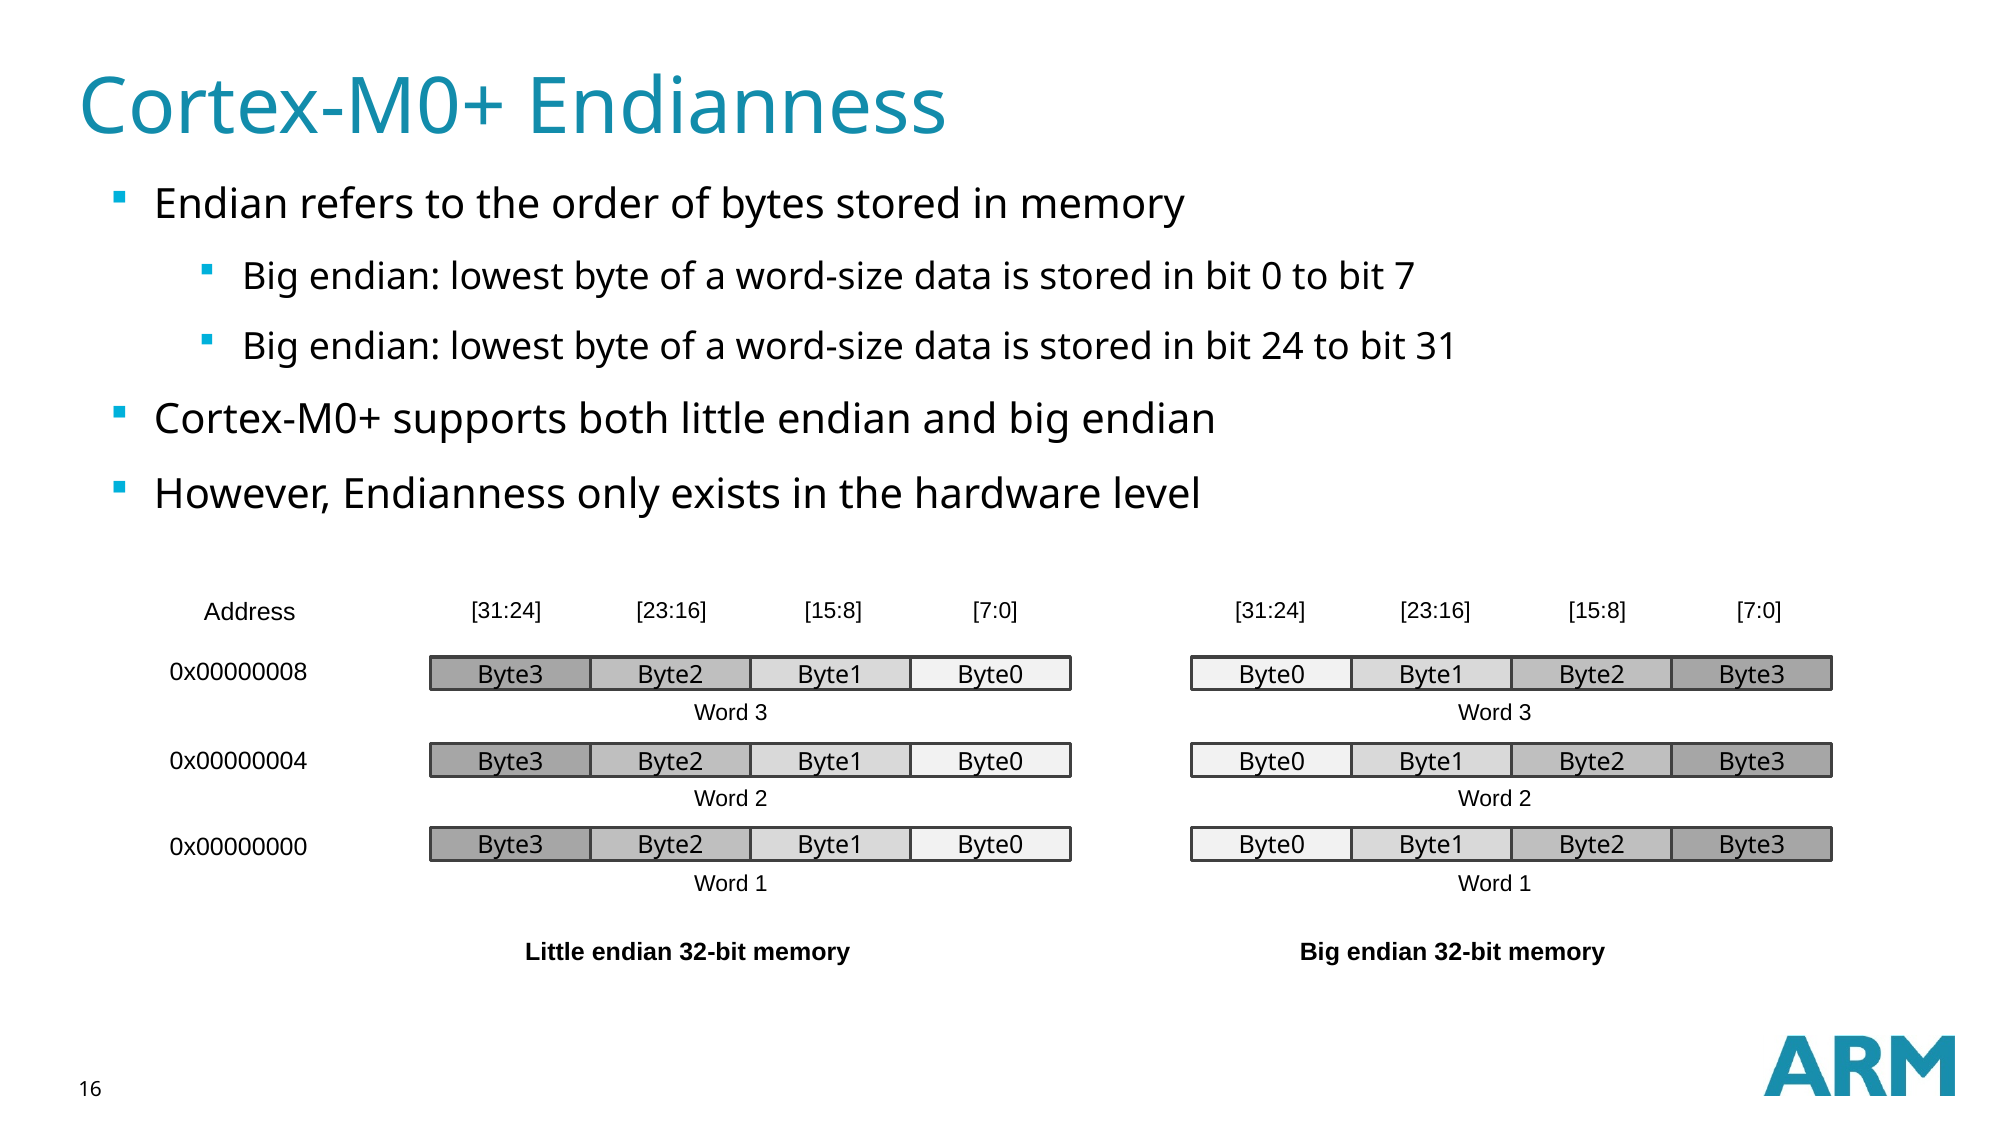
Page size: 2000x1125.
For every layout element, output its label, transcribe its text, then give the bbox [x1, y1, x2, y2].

title Cortex-M0+ Endianness [78, 55, 1910, 150]
picture [1763, 1035, 1955, 1096]
list Endian refers to the order of bytes stored in memory Big endian: lowest byte of a word-size data is stored in bit 0 to bit 7 Big endian: lowest byte of a word-size data is stored in bit 24 to bit 31 Cortex-M0+ supports both little endian and big endian However, Endianness only exists in the hardware level [110, 177, 1960, 582]
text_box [147, 587, 1865, 974]
